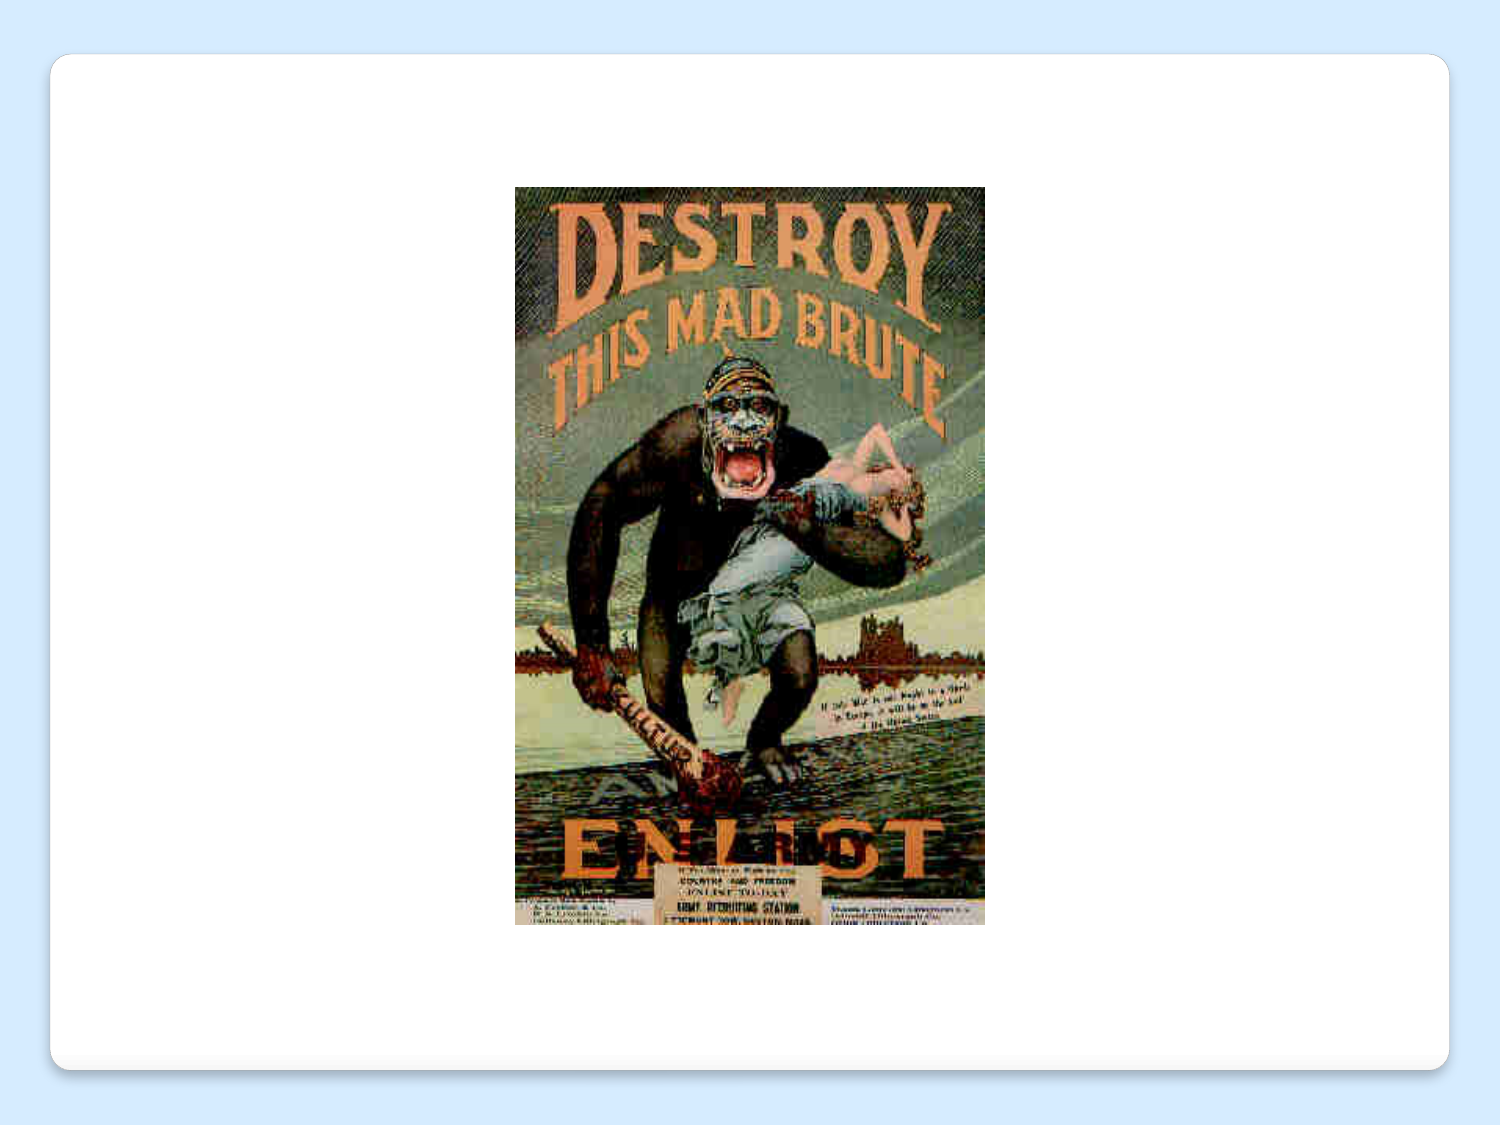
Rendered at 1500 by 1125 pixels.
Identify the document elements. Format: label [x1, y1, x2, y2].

picture [515, 187, 985, 926]
